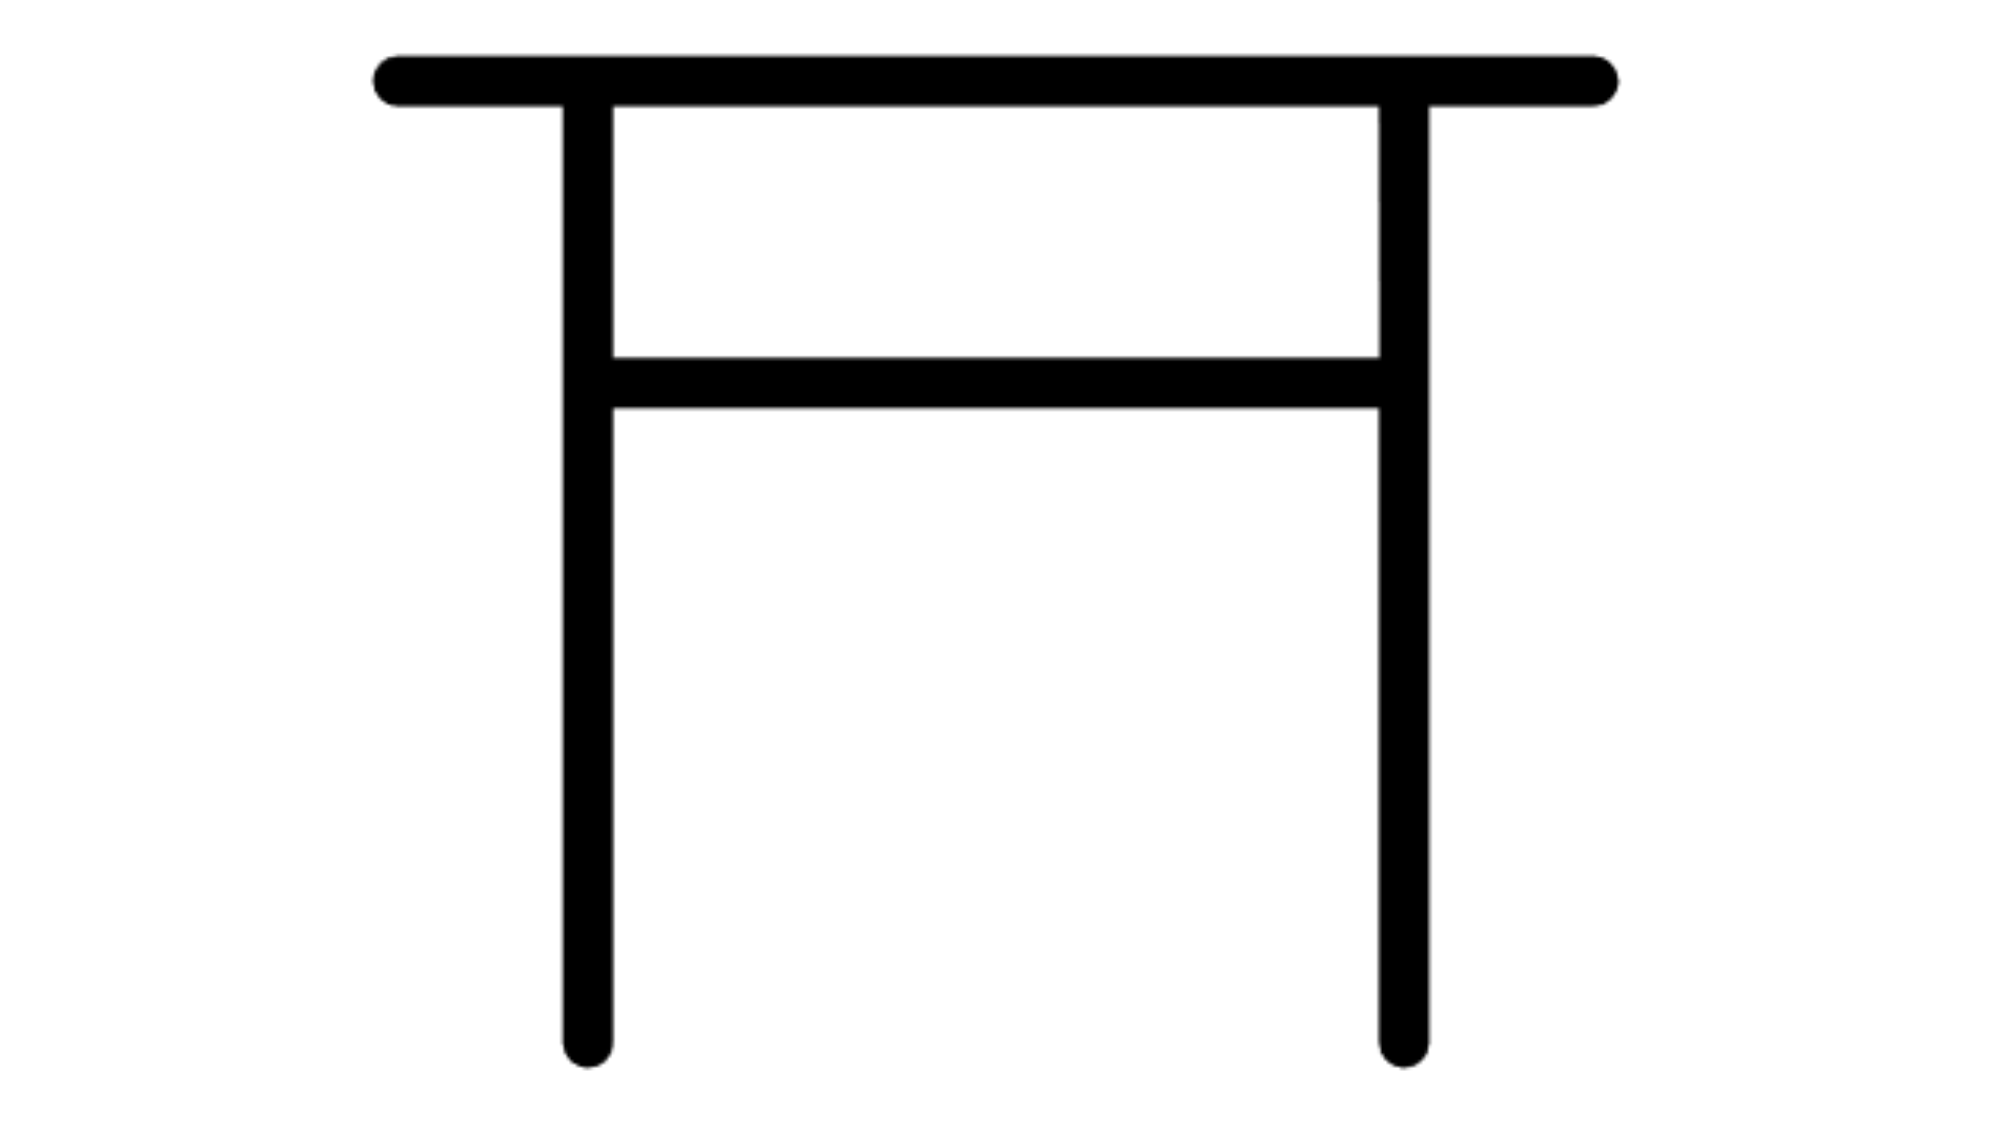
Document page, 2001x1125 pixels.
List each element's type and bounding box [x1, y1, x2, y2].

picture [366, 0, 1628, 1125]
